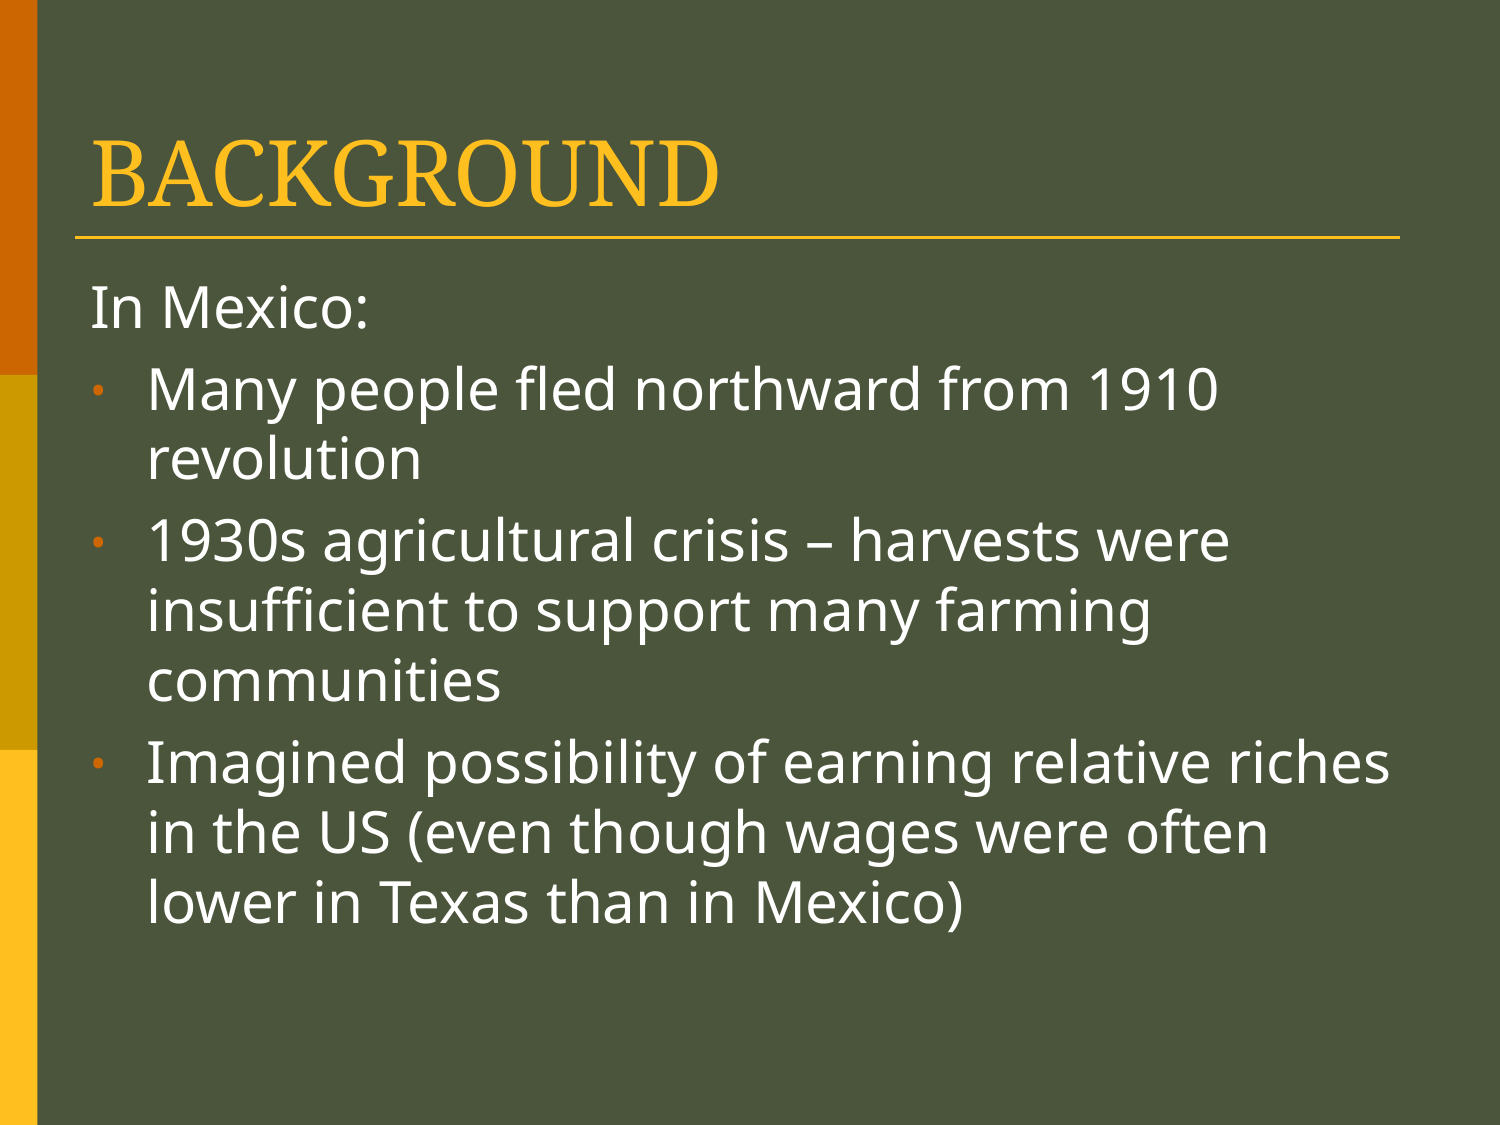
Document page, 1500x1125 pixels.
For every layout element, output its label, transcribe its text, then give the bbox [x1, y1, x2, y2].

list In Mexico: Many people fled northward from 1910 revolution 1930s agricultural crisis – harvests were insufficient to support many farming communities Imagined possibility of earning relative riches in the US (even though wages were often lower in Texas than in Mexico) [75, 262, 1425, 1006]
title BACKGROUND [75, 45, 1425, 233]
